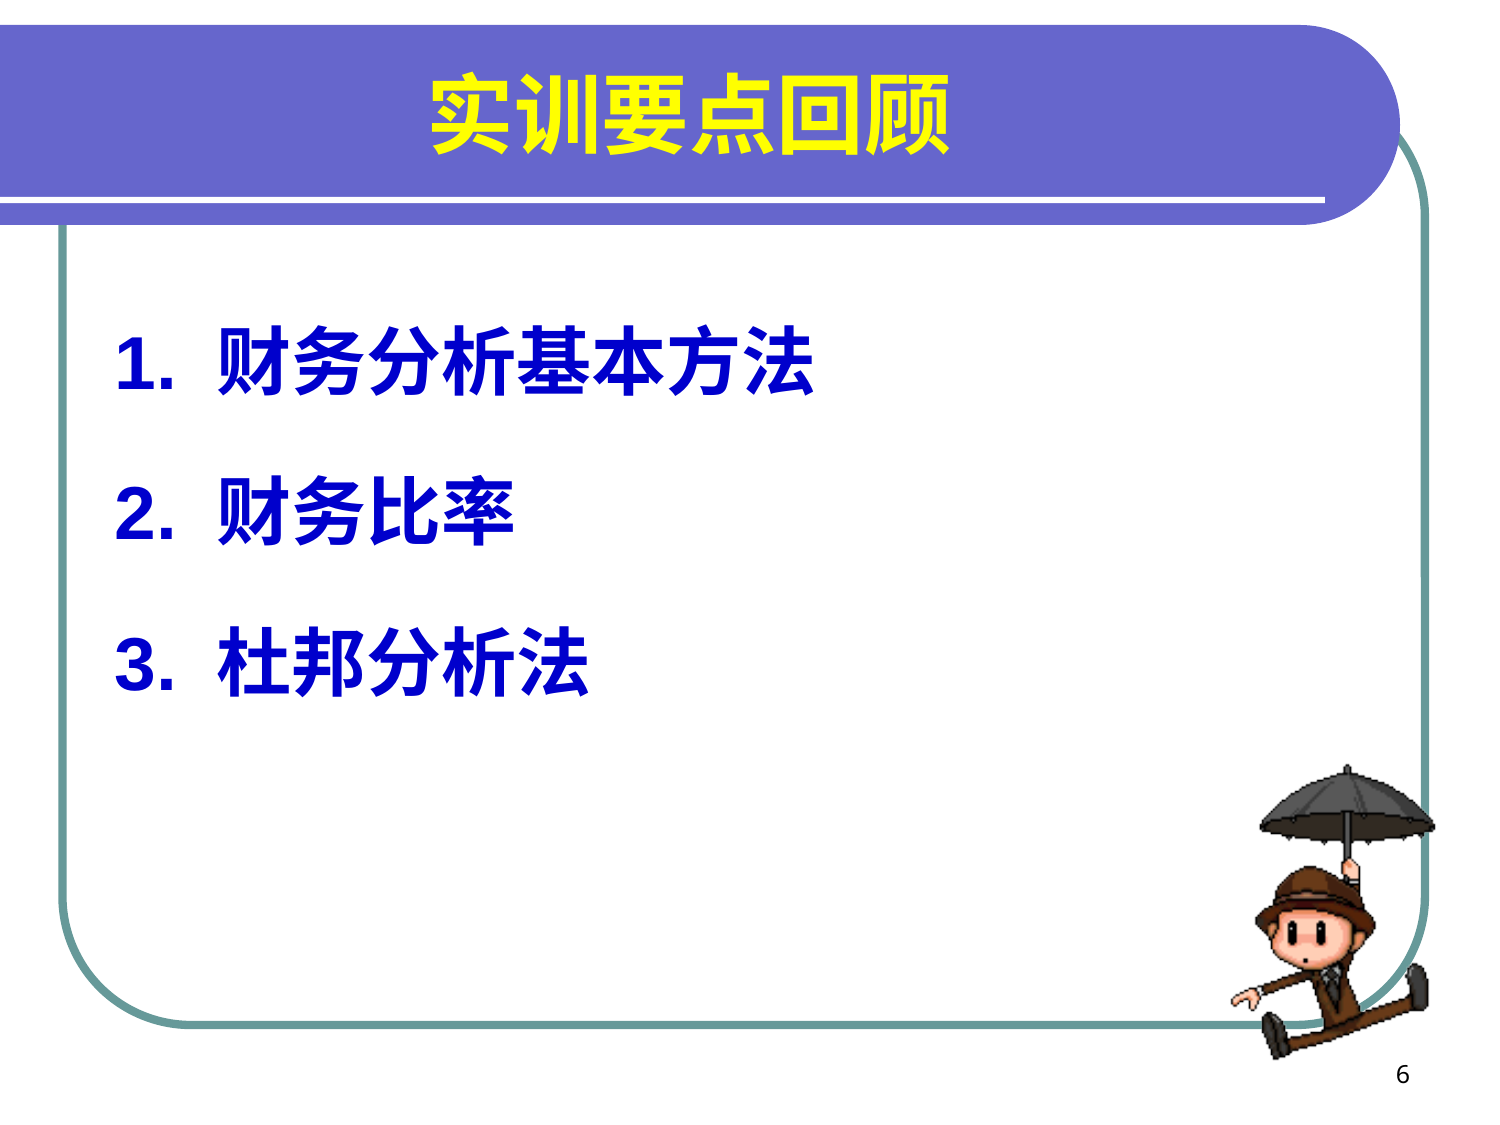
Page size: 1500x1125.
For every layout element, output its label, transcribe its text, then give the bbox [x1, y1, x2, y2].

picture [1173, 749, 1500, 1074]
list 1. 财务分析基本方法 2. 财务比率 3. 杜邦分析法 [99, 262, 1401, 751]
slide_number 6 [1074, 1024, 1426, 1101]
title 实训要点回顾 [31, 37, 1348, 188]
